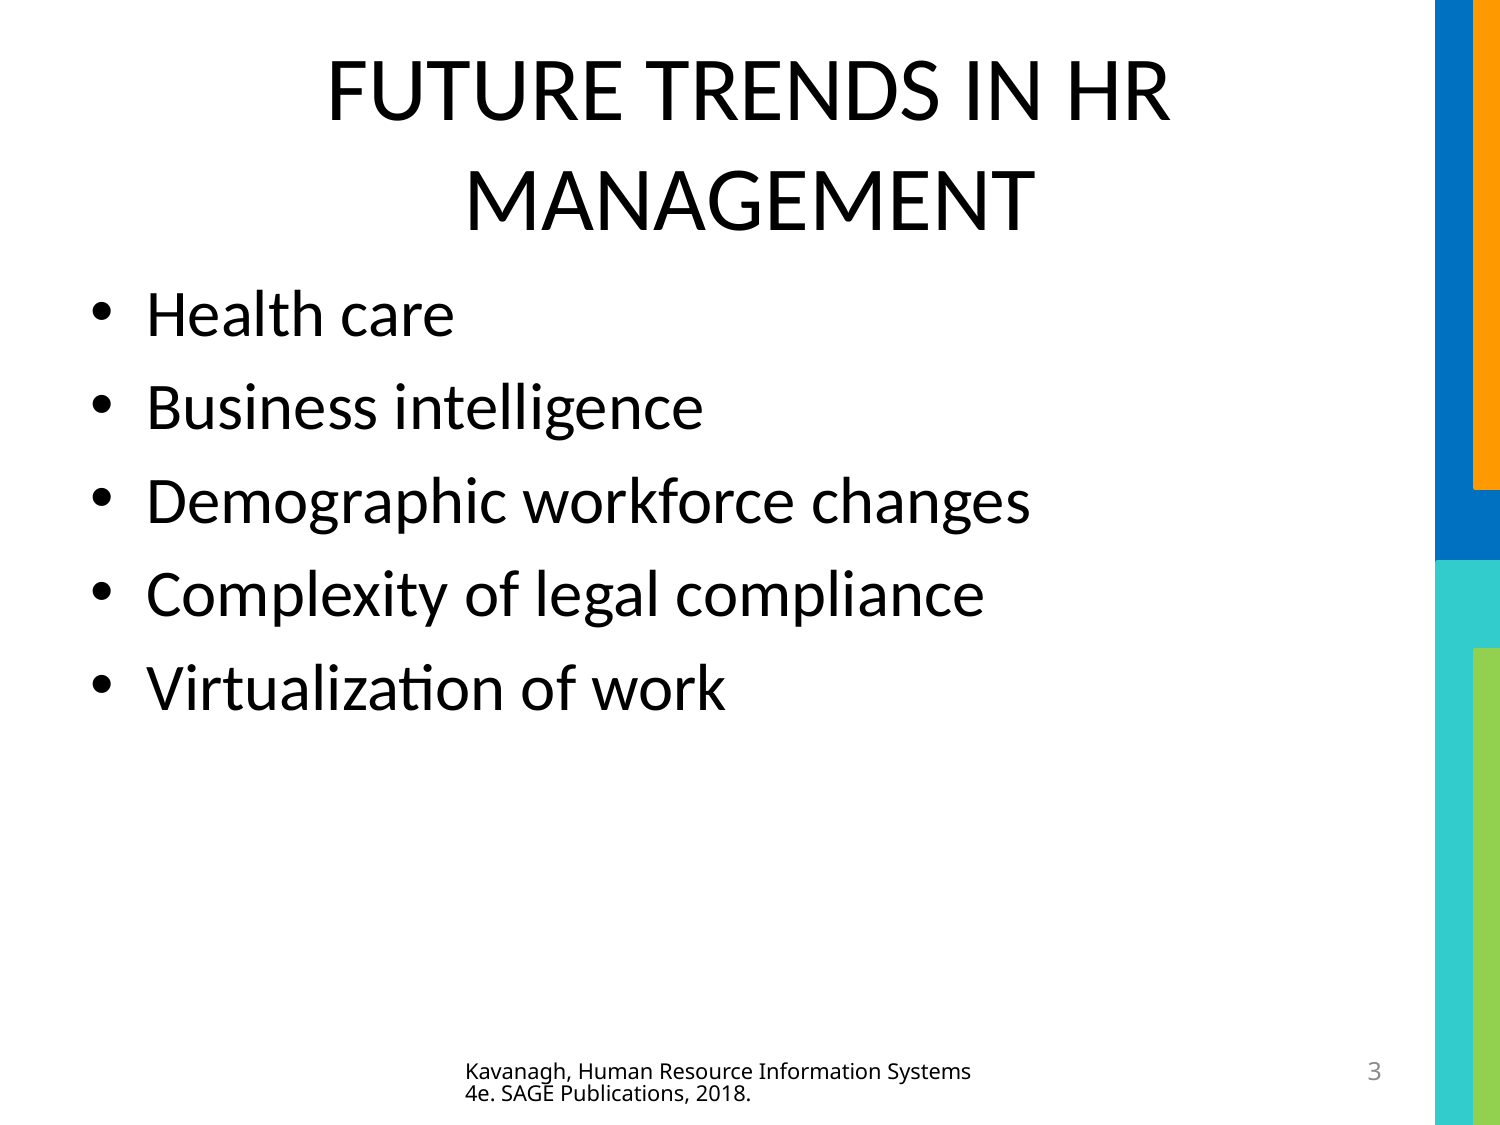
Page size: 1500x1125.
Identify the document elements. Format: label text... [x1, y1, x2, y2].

list Health care Business intelligence Demographic workforce changes Complexity of legal compliance Virtualization of work [75, 262, 1425, 1005]
footer Kavanagh, Human Resource Information Systems 4e. SAGE Publications, 2018. [450, 1042, 1004, 1103]
title FUTURE TRENDS IN HR MANAGEMENT [75, 45, 1425, 233]
slide_number 3 [1059, 1042, 1397, 1103]
